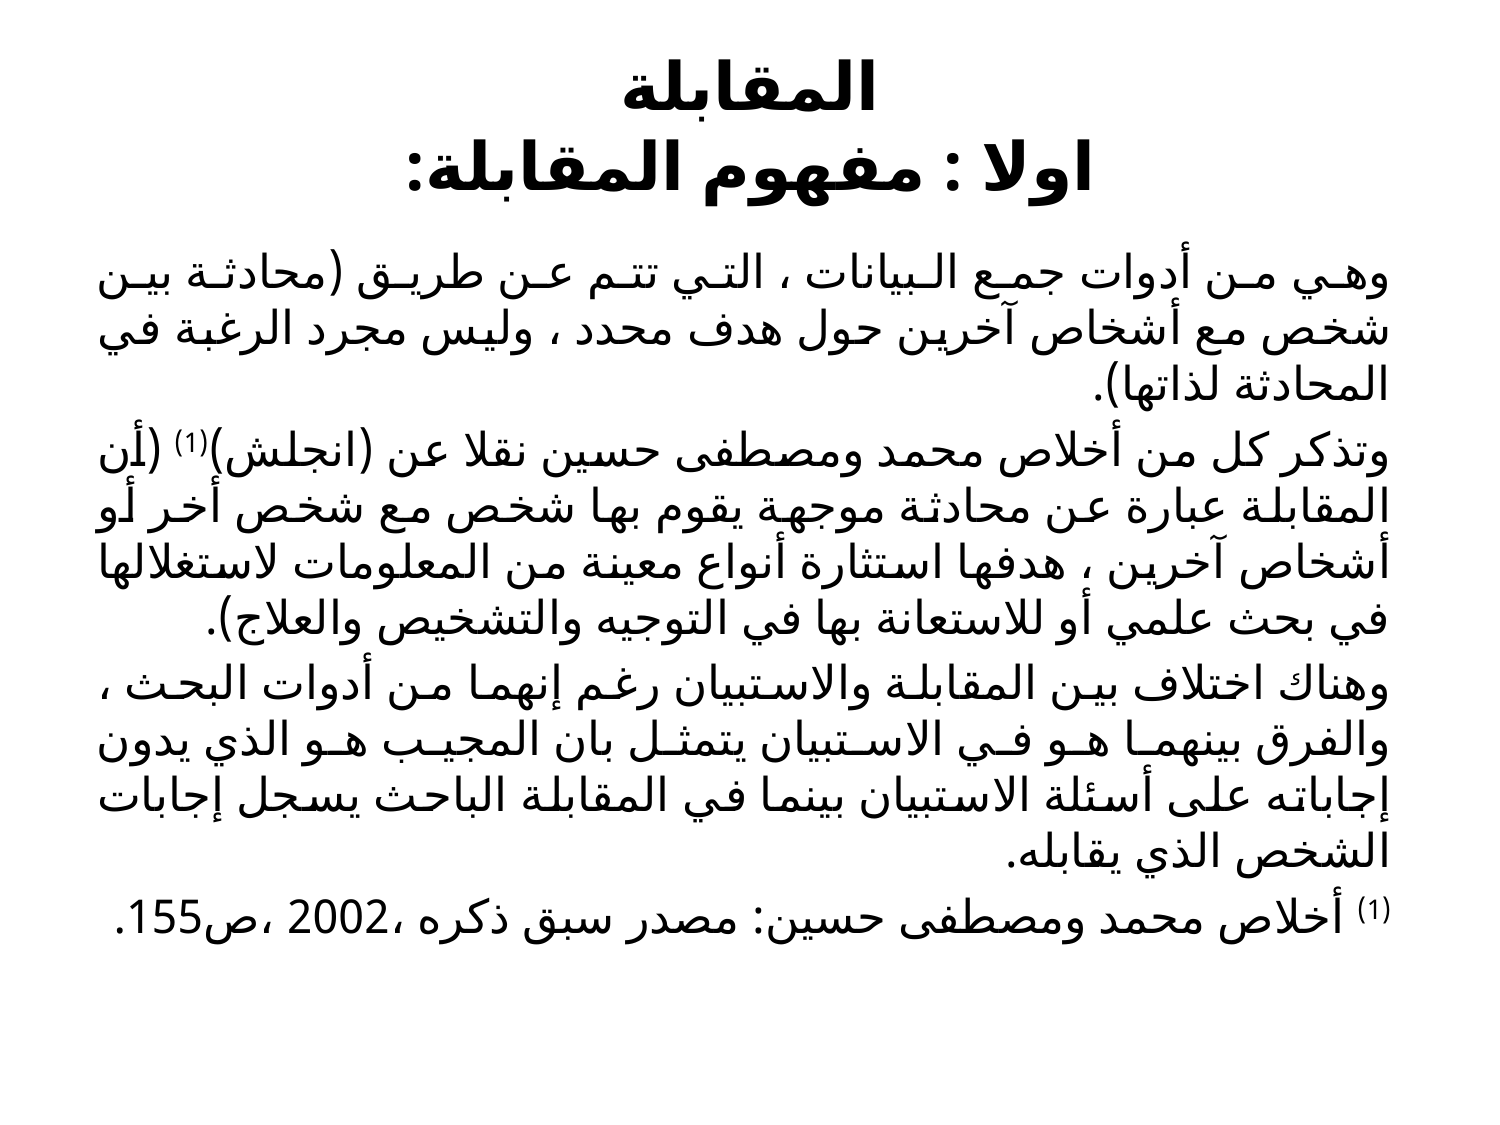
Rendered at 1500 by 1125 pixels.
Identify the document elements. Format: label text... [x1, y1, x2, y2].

title المقابلة اولا : مفهوم المقابلة: [112, 23, 1388, 225]
subtitle وهي من أدوات جمع البيانات ، التي تتم عن طريق (محادثة بين شخص مع أشخاص آخرين حول هدف محدد ، وليس مجرد الرغبة في المحادثة لذاتها). وتذكر كل من أخلاص محمد ومصطفى حسين نقلا عن (انجلش)(1) (أن المقابلة عبارة عن محادثة موجهة يقوم بها شخص مع شخص أخر أو أشخاص آخرين ، هدفها استثارة أنواع معينة من المعلومات لاستغلالها في بحث علمي أو للاستعانة بها في التوجيه والتشخيص والعلاج). وهناك اختلاف بين المقابلة والاستبيان رغم إنهما من أدوات البحث ، والفرق بينهما هو في الاستبيان يتمثل بان المجيب هو الذي يدون إجاباته على أسئلة الاستبيان بينما في المقابلة الباحث يسجل إجابات الشخص الذي يقابله. (1) أخلاص محمد ومصطفى حسين: مصدر سبق ذكره ،2002 ،ص155. [82, 234, 1407, 1020]
